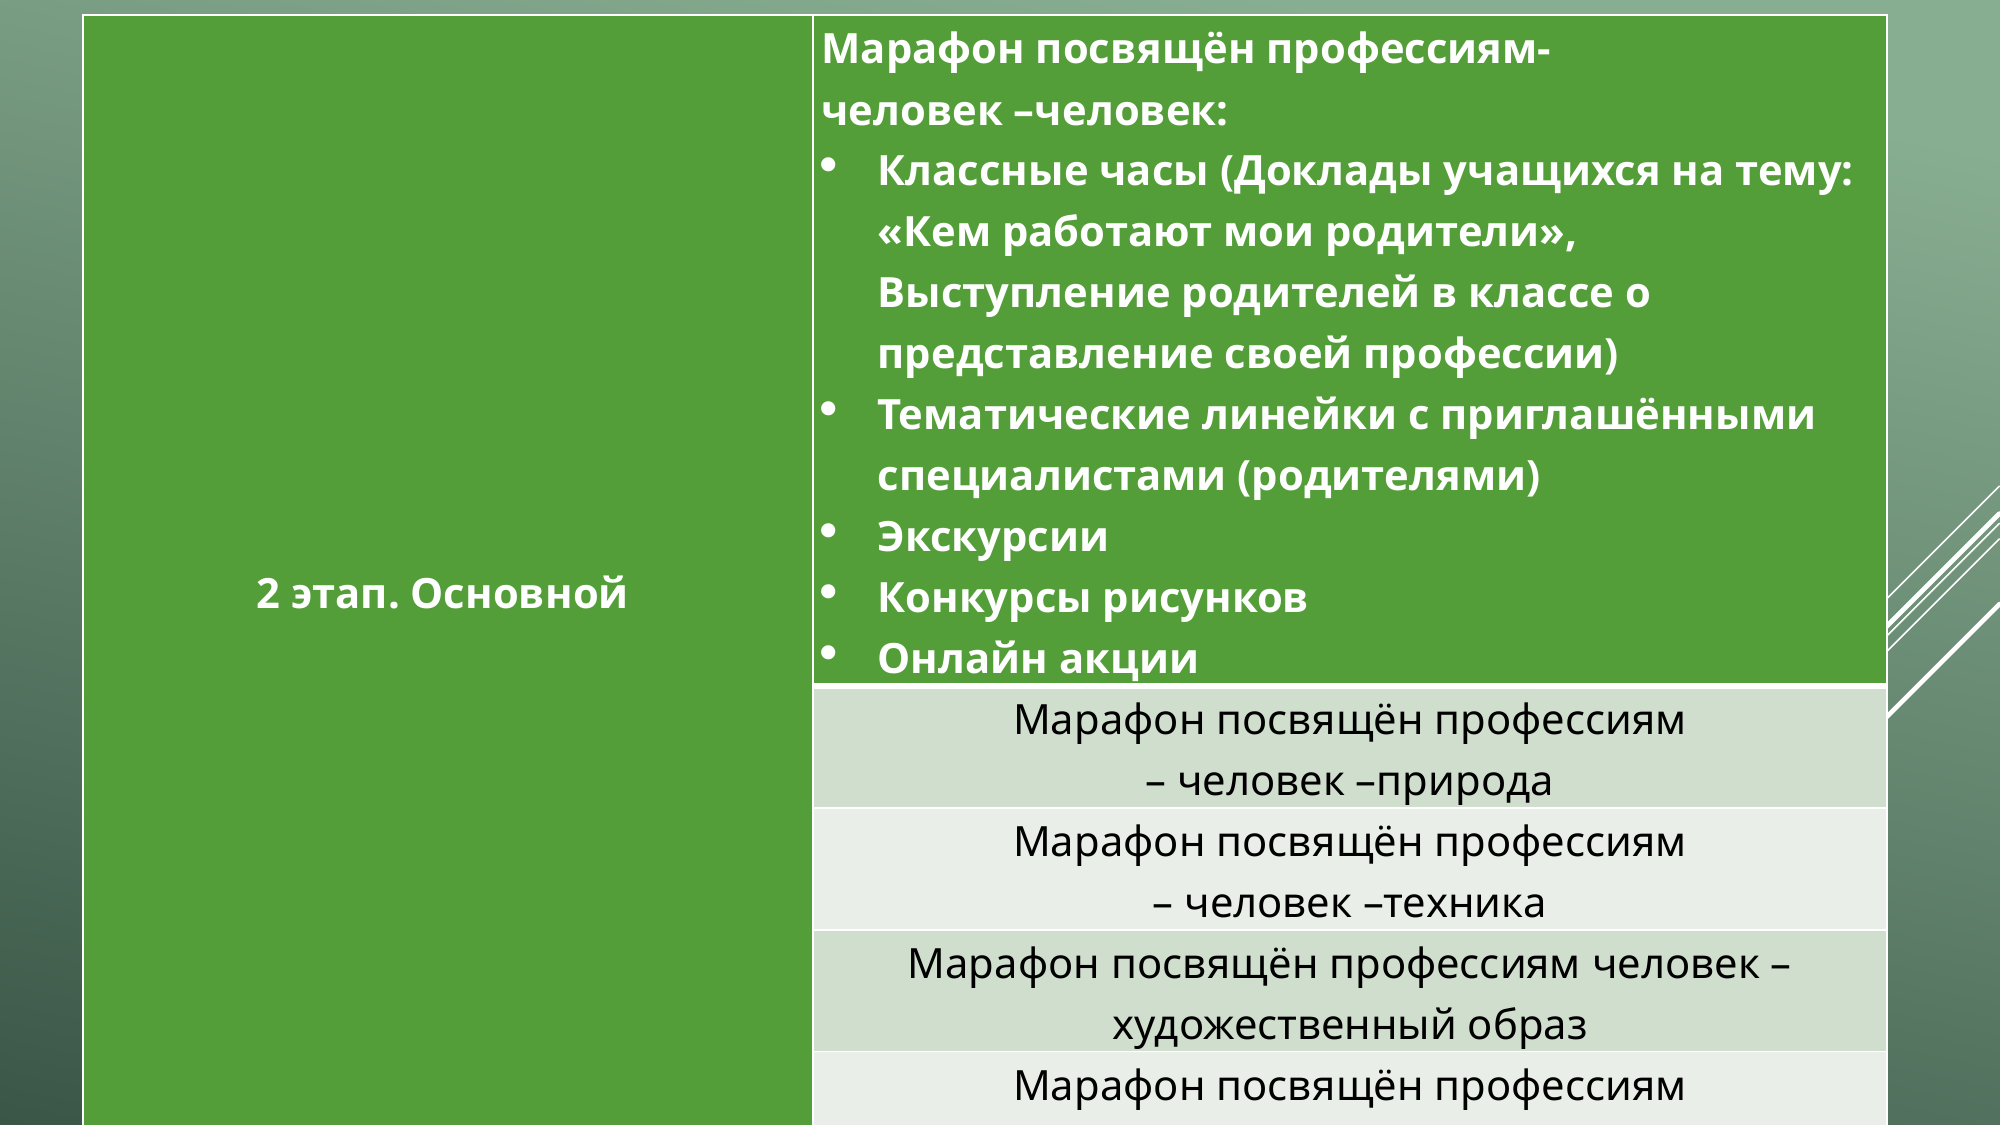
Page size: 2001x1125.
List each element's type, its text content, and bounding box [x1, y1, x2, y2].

table_cell Марафон посвящён профессиям – человек –техника [814, 809, 1886, 929]
table_cell Марафон посвящён профессиям – человек –природа [814, 689, 1886, 807]
table_cell Марафон посвящён профессиям – человек –знаковая система [814, 1052, 1886, 1125]
table_header 2 этап. Основной [84, 16, 812, 1125]
table_header Марафон посвящён профессиям- человек –человек: Классные часы (Доклады учащихся на тему: «Кем работают мои родители», Выступление родителей в классе о представление своей профессии) Тематические линейки с приглашёнными специалистами (родителями) Экскурсии Конкурсы рисунков Онлайн акции [814, 16, 1886, 683]
table_cell Марафон посвящён профессиям человек –художественный образ [814, 931, 1886, 1051]
